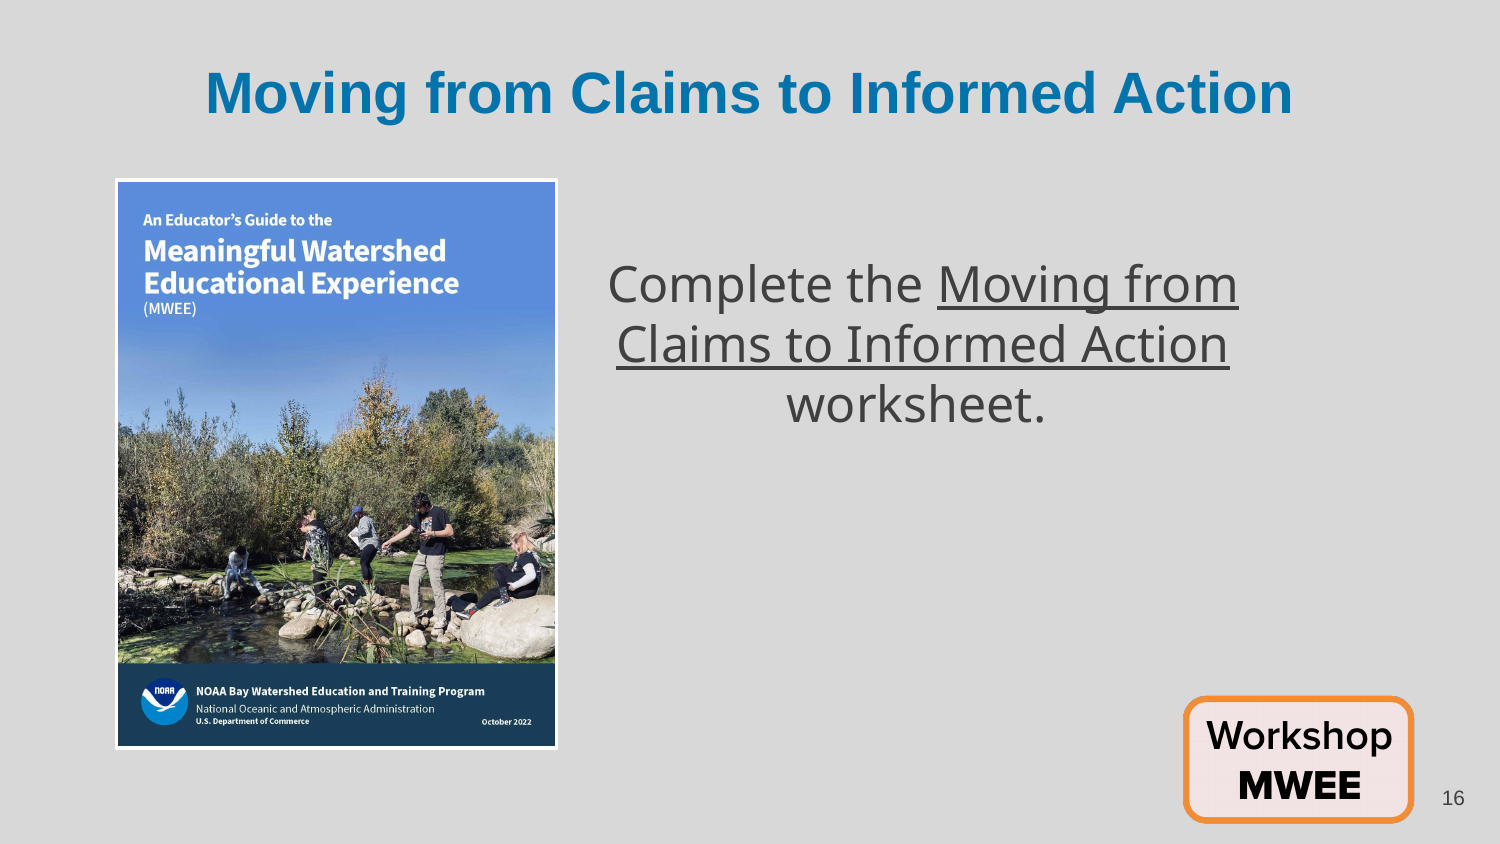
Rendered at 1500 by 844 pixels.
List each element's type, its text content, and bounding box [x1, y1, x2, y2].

list Complete the Moving from Claims to Informed Action worksheet. [589, 237, 1257, 654]
picture [117, 181, 556, 747]
picture [1174, 689, 1424, 830]
slide_number ‹#› [1428, 764, 1480, 830]
title Moving from Claims to Informed Action [51, 40, 1449, 135]
